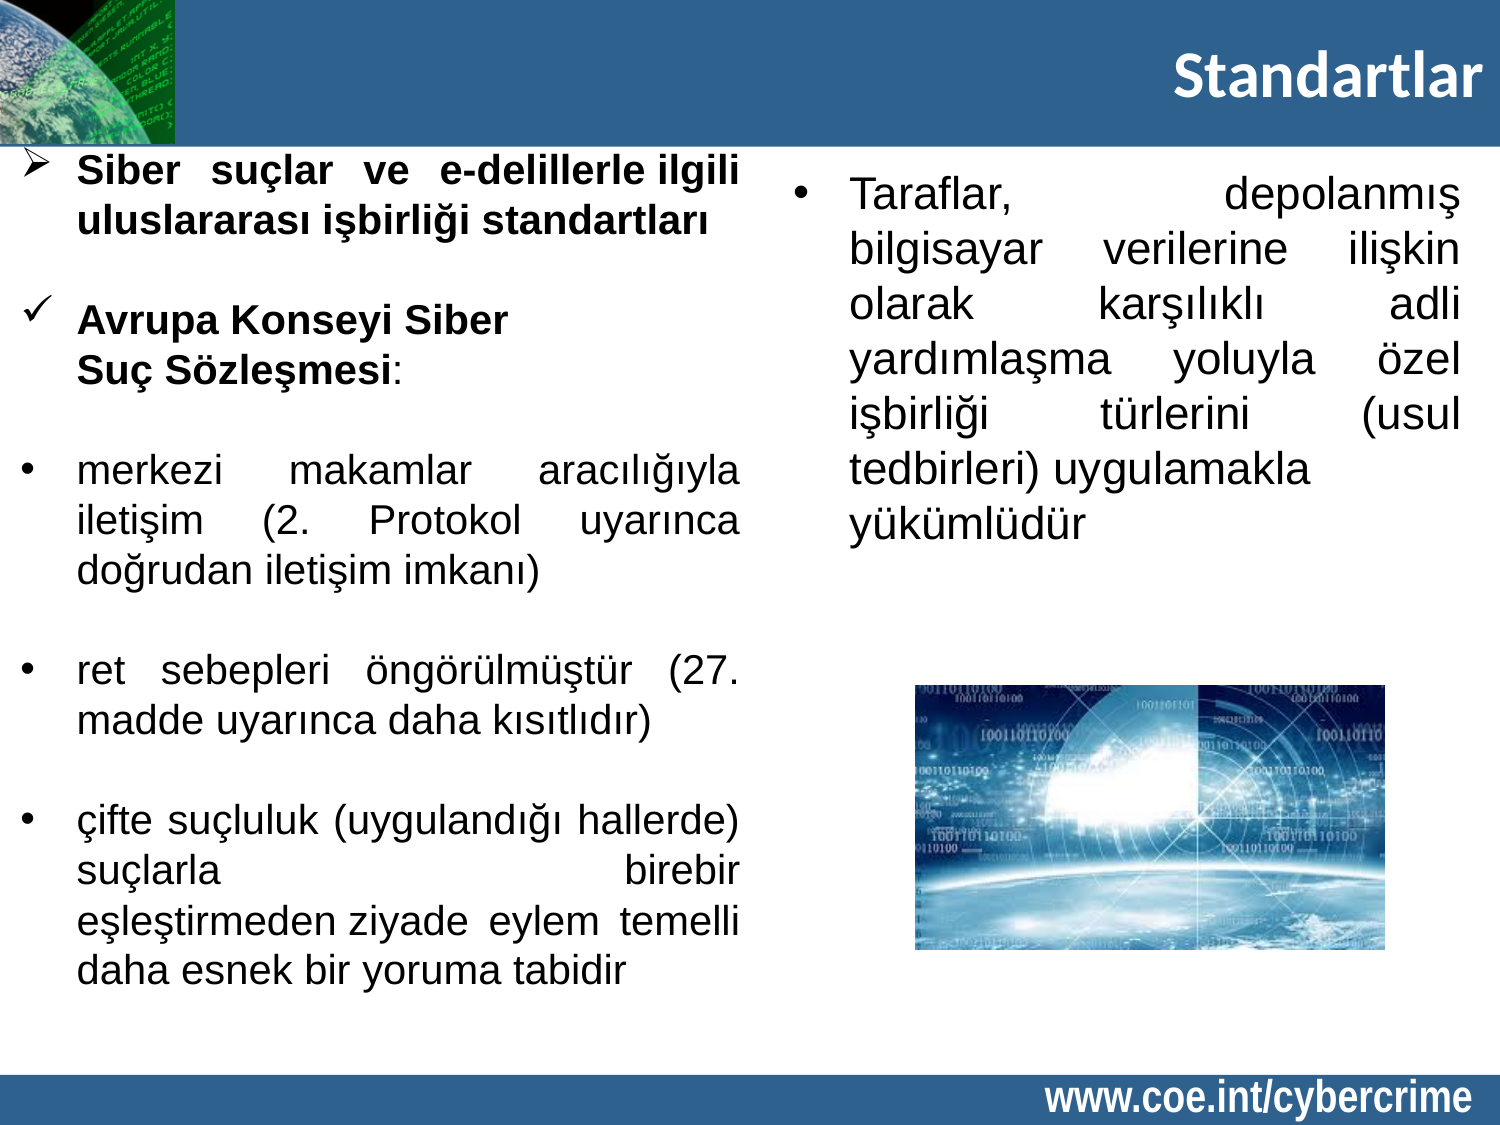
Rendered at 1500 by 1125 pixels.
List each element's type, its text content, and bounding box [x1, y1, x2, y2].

text_box [0, 1073, 1030, 1125]
text_box Taraflar, depolanmış bilgisayar verilerine ilişkin olarak karşılıklı adli yardımlaşma yoluyla özel işbirliği türlerini (usul tedbirleri) uygulamakla yükümlüdür [778, 156, 1477, 557]
text_box Siber suçlar ve e-delillerle ilgili uluslararası işbirliği standartları Avrupa Konseyi Siber Suç Sözleşmesi: merkezi makamlar aracılığıyla iletişim (2. Protokol uyarınca doğrudan iletişim imkanı) ret sebepleri öngörülmüştür (27. madde uyarınca daha kısıtlıdır) çifte suçluluk (uygulandığı hallerde) suçlarla birebir eşleştirmeden ziyade eylem temelli daha esnek bir yoruma tabidir [5, 135, 756, 1001]
picture [915, 685, 1385, 950]
text_box www.coe.int/cybercrime [1030, 1059, 1500, 1125]
text_box Standartlar [179, 0, 1500, 149]
picture [0, 0, 175, 144]
